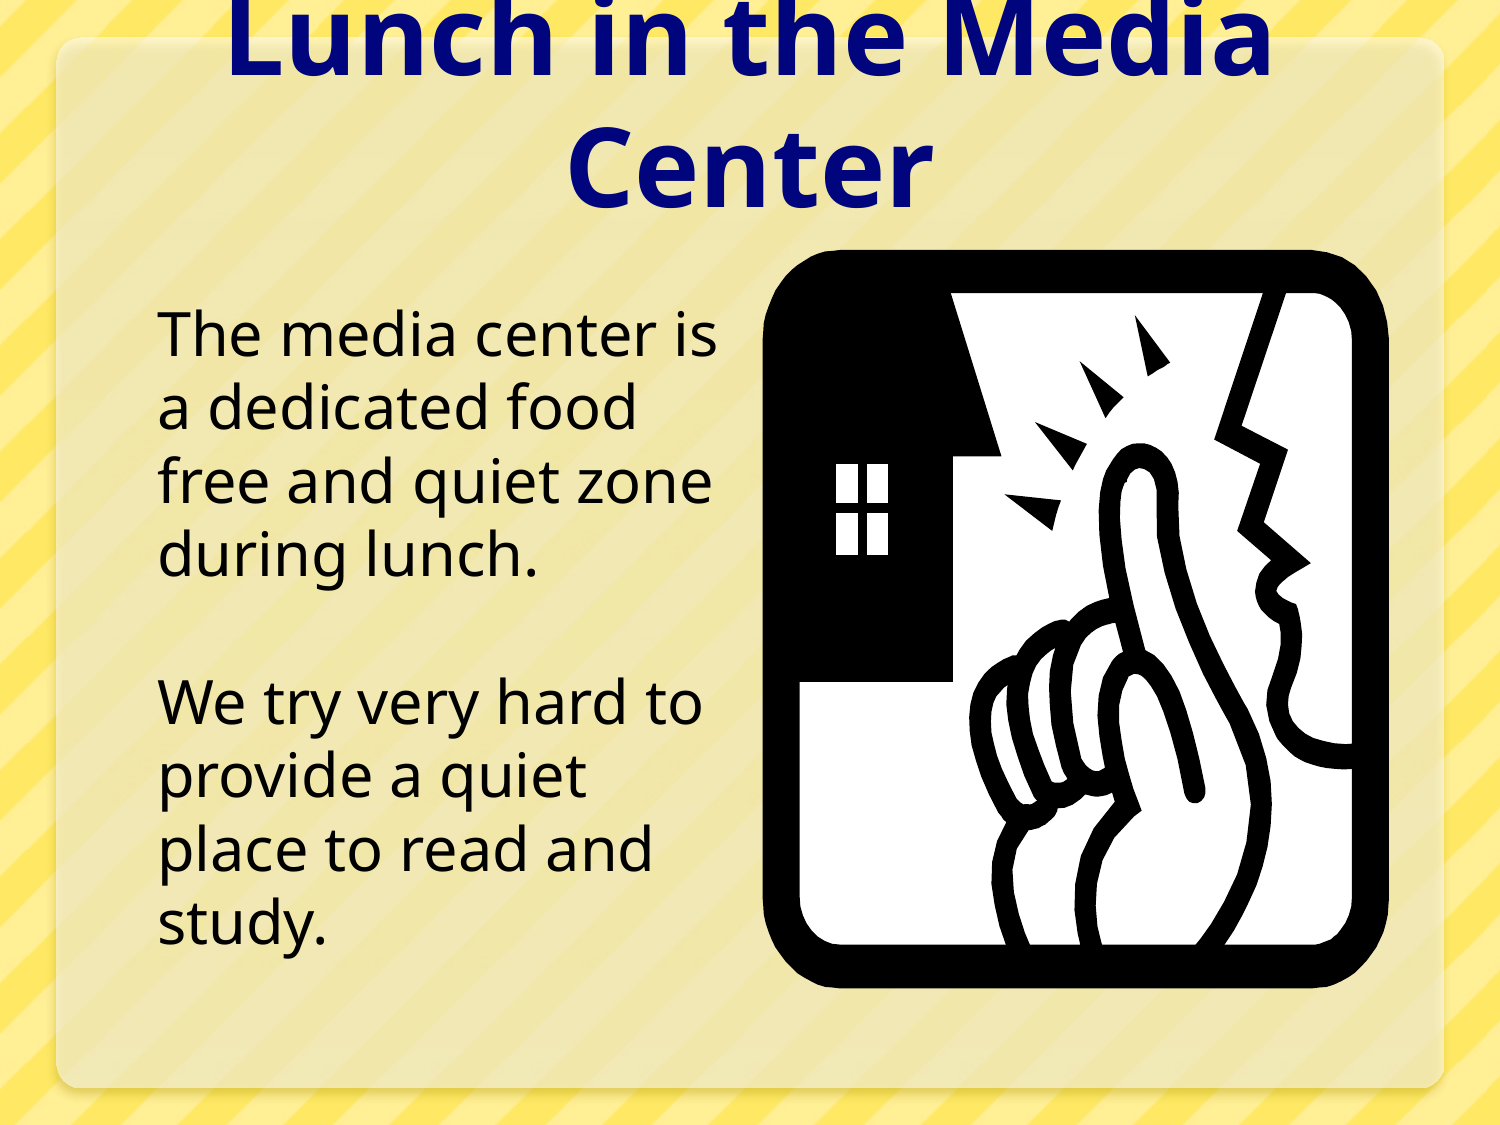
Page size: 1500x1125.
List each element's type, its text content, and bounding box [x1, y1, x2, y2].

list The media center is a dedicated food free and quiet zone during lunch. We try very hard to provide a quiet place to read and study. [75, 287, 738, 975]
picture [762, 249, 1389, 989]
title Lunch in the Media Center [75, 50, 1425, 238]
